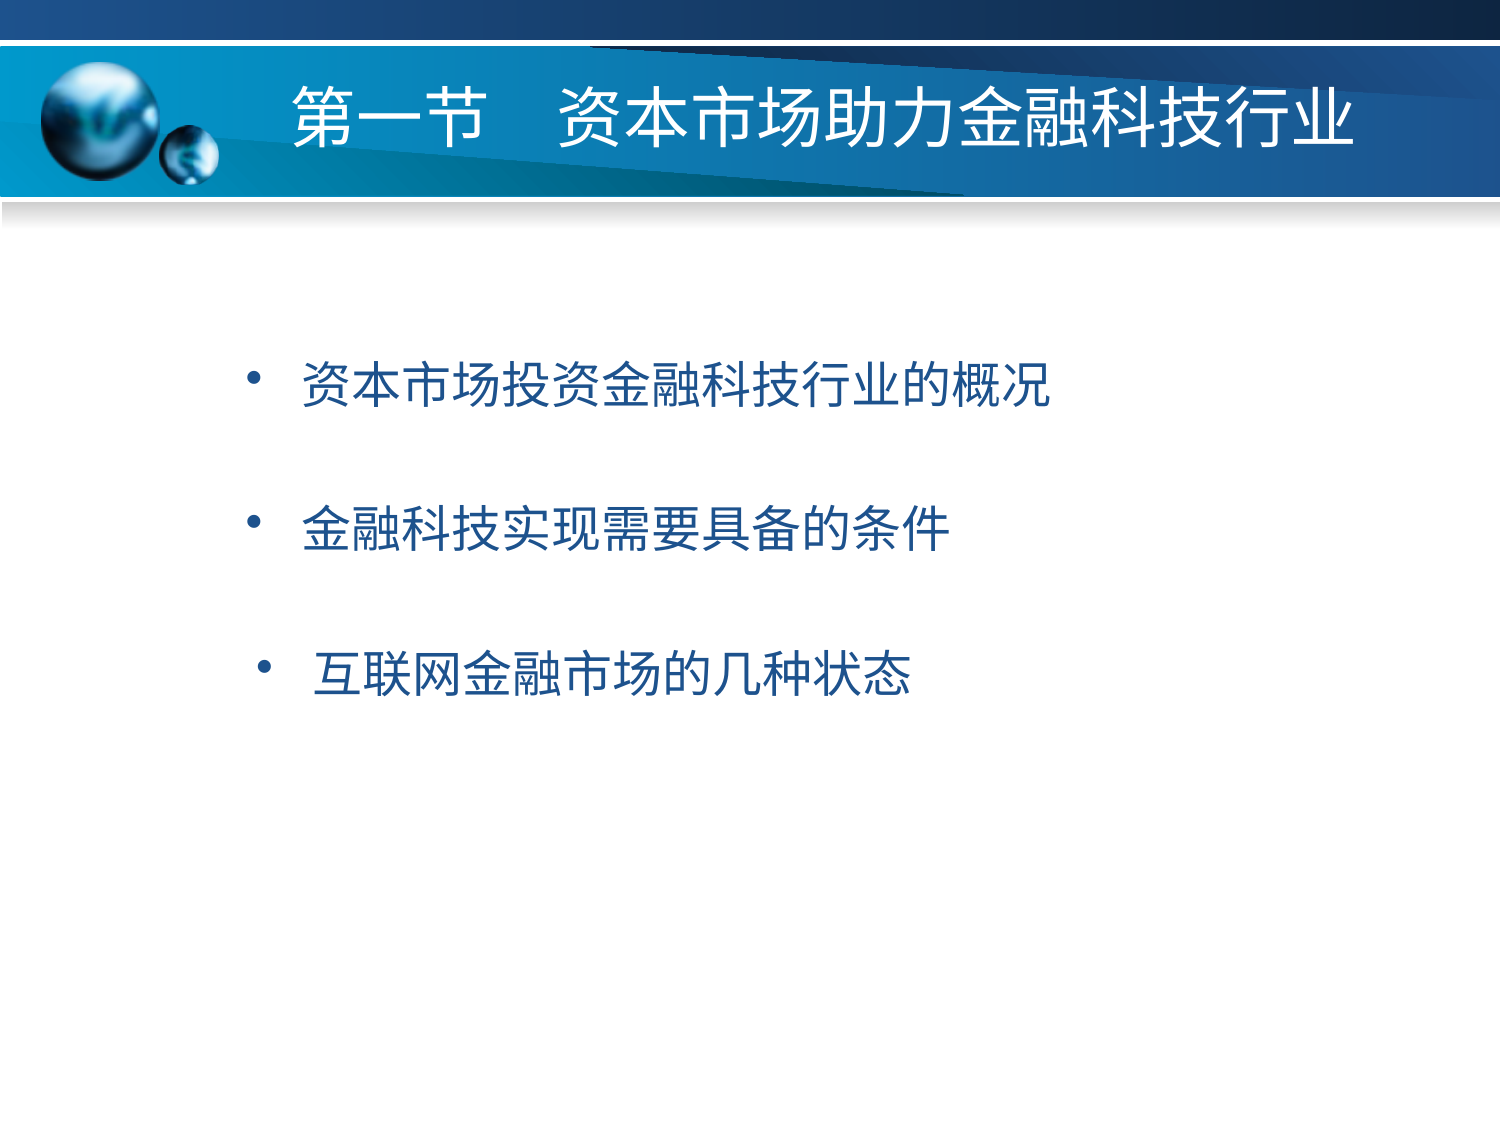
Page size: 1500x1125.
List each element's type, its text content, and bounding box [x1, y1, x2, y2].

text_box 金融科技实现需要具备的条件 [230, 490, 1270, 565]
text_box 互联网金融市场的几种状态 [241, 634, 1280, 710]
title 第一节 资本市场助力金融科技行业 [274, 44, 1399, 188]
text_box 资本市场投资金融科技行业的概况 [230, 345, 1270, 421]
picture [42, 63, 159, 180]
picture [160, 126, 218, 184]
